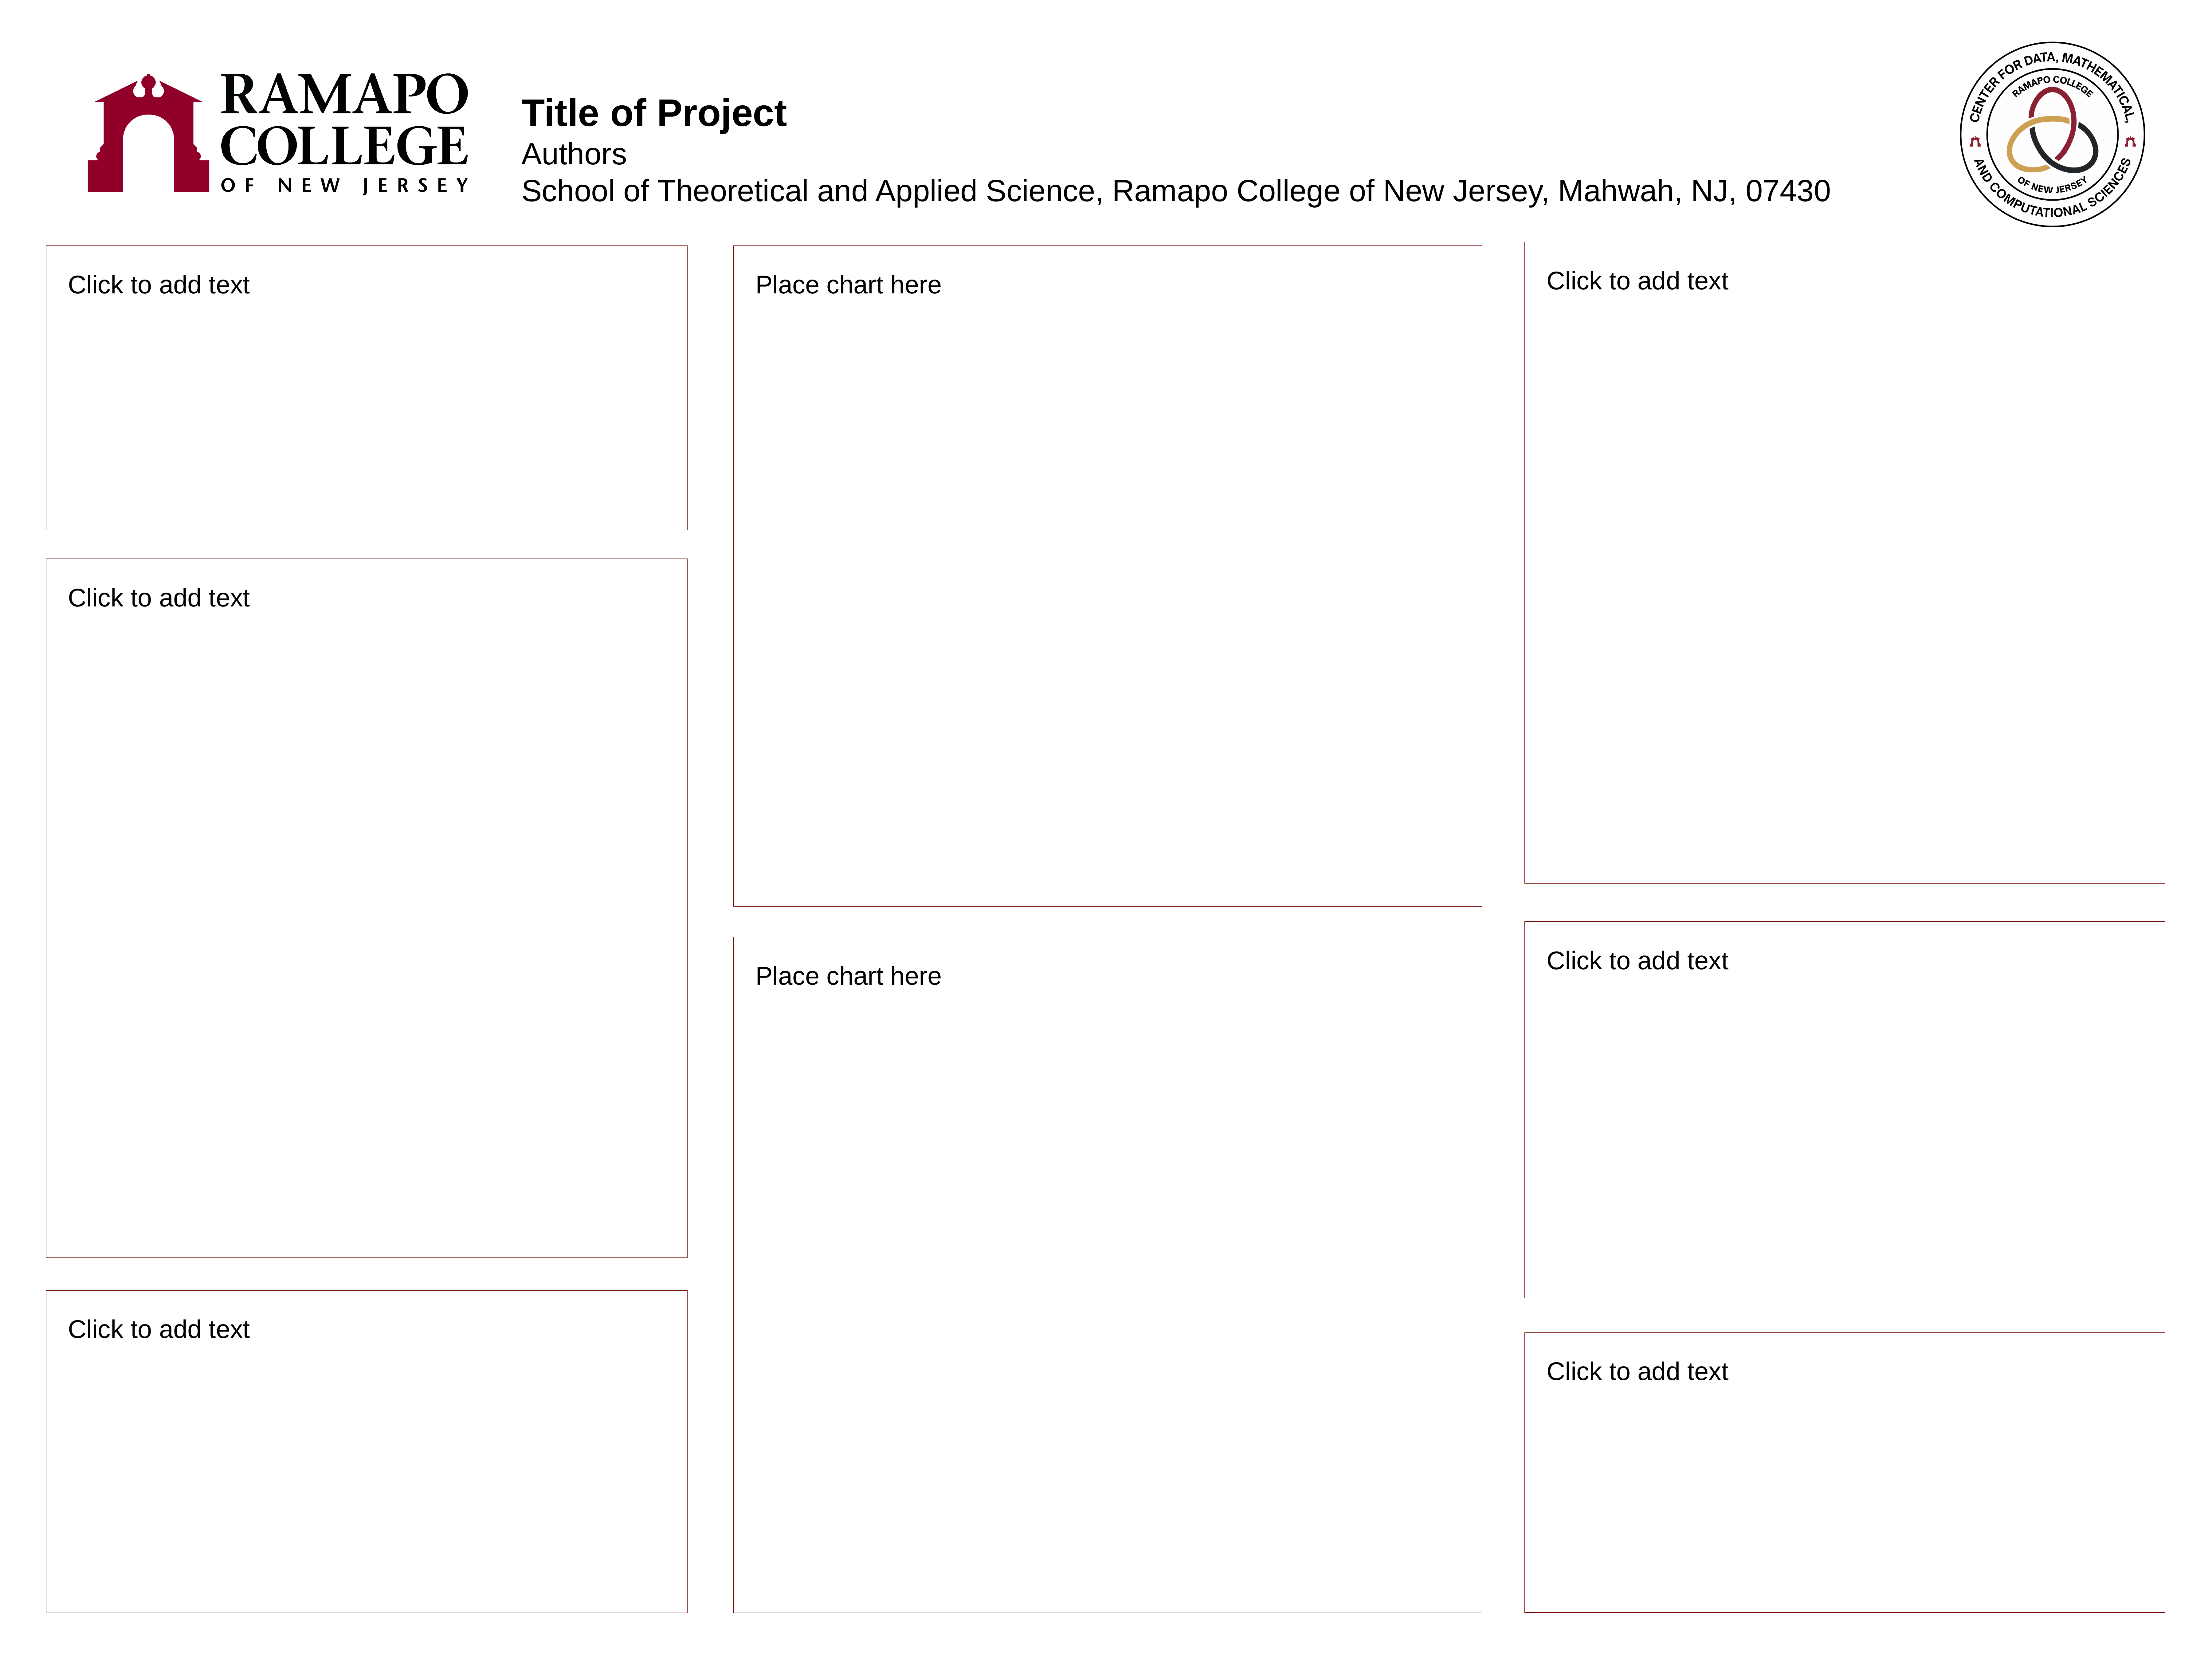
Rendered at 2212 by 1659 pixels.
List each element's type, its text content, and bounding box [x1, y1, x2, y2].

text_box Click to add text [1524, 922, 2165, 1298]
text_box Click to add text [46, 1290, 688, 1613]
text_box Click to add text [1524, 1332, 2165, 1613]
text_box Place chart here [733, 937, 1482, 1613]
text_box Place chart here [733, 246, 1482, 907]
text_box Click to add text [1524, 242, 2165, 883]
text_box Click to add text [46, 559, 688, 1258]
text_box Click to add text [46, 245, 688, 530]
picture [83, 69, 472, 199]
picture [1955, 36, 2151, 233]
text_box Title of Project Authors School of Theoretical and Applied Science, Ramapo College of New Jersey, Mahwah, NJ, 07430 [499, 76, 2143, 238]
